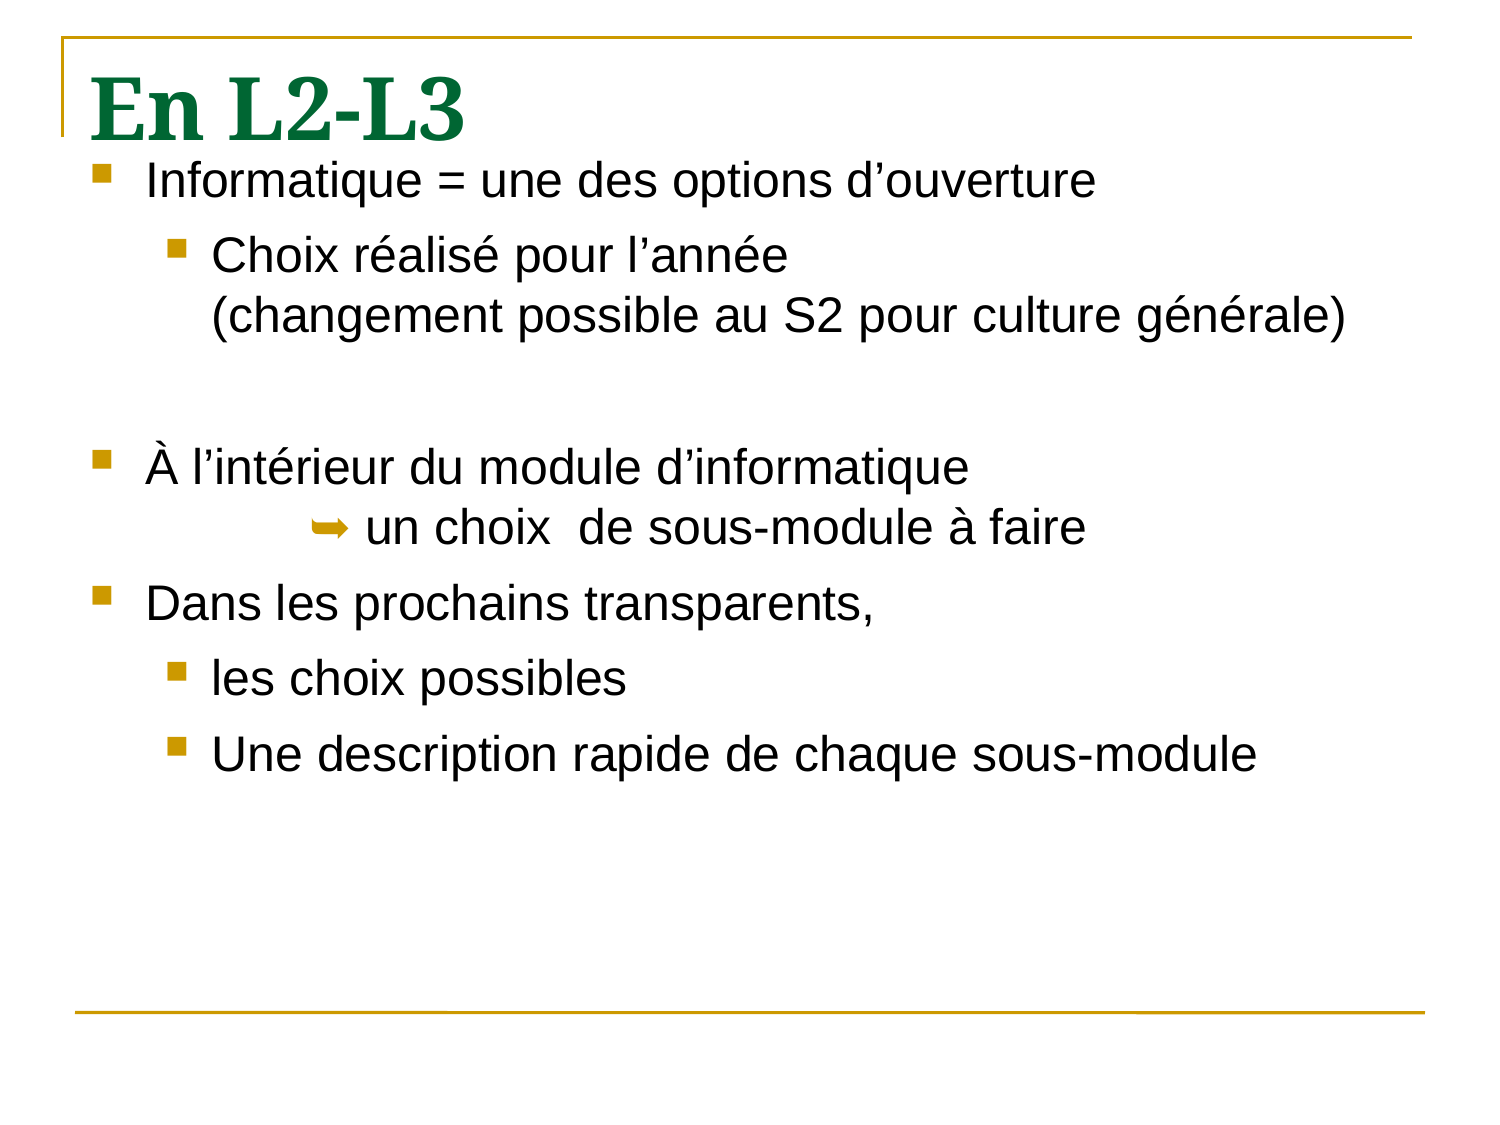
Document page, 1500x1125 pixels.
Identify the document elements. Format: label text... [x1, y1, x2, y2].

text_box En L2-L3 [74, 45, 1425, 139]
text_box Informatique = une des options d’ouverture Choix réalisé pour l’année (changement possible au S2 pour culture générale) À l’intérieur du module d’informatique ➥ un choix de sous-module à faire Dans les prochains transparents, les choix possibles Une description rapide de chaque sous-module [74, 139, 1425, 1047]
